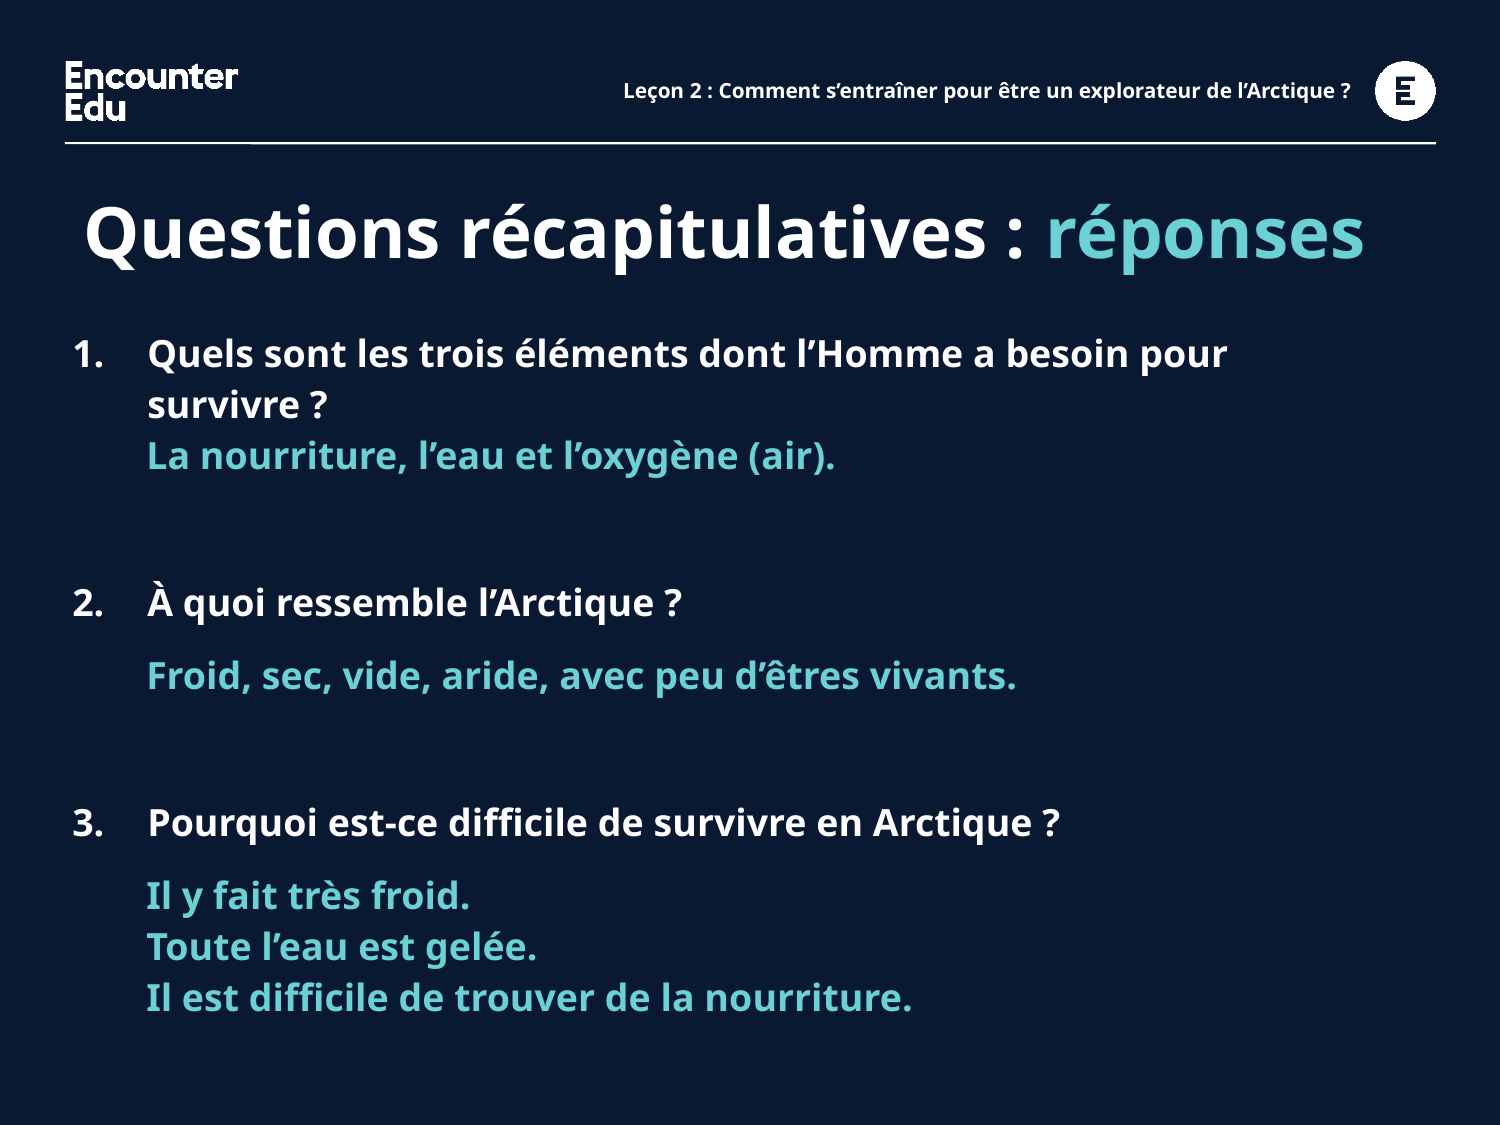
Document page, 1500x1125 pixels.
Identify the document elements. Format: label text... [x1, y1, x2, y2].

title Leçon 2 : Comment s’entraîner pour être un explorateur de l’Arctique ? [596, 71, 1359, 113]
text_box Questions récapitulatives : réponses [76, 133, 1427, 338]
picture [61, 59, 243, 122]
table_cell À quoi ressemble l’Arctique ? [61, 577, 1426, 650]
table_cell Froid, sec, vide, aride, avec peu d’êtres vivants. [61, 650, 1426, 797]
picture [1373, 59, 1437, 122]
table_cell Il y fait très froid. Toute l’eau est gelée. Il est difficile de trouver de la nourriture. [61, 869, 1426, 1037]
table_header Quels sont les trois éléments dont l’Homme a besoin pour survivre ? [61, 328, 1426, 430]
table_cell La nourriture, l’eau et l’oxygène (air). [61, 430, 1426, 577]
table_cell Pourquoi est-ce difficile de survivre en Arctique ? [61, 797, 1426, 869]
